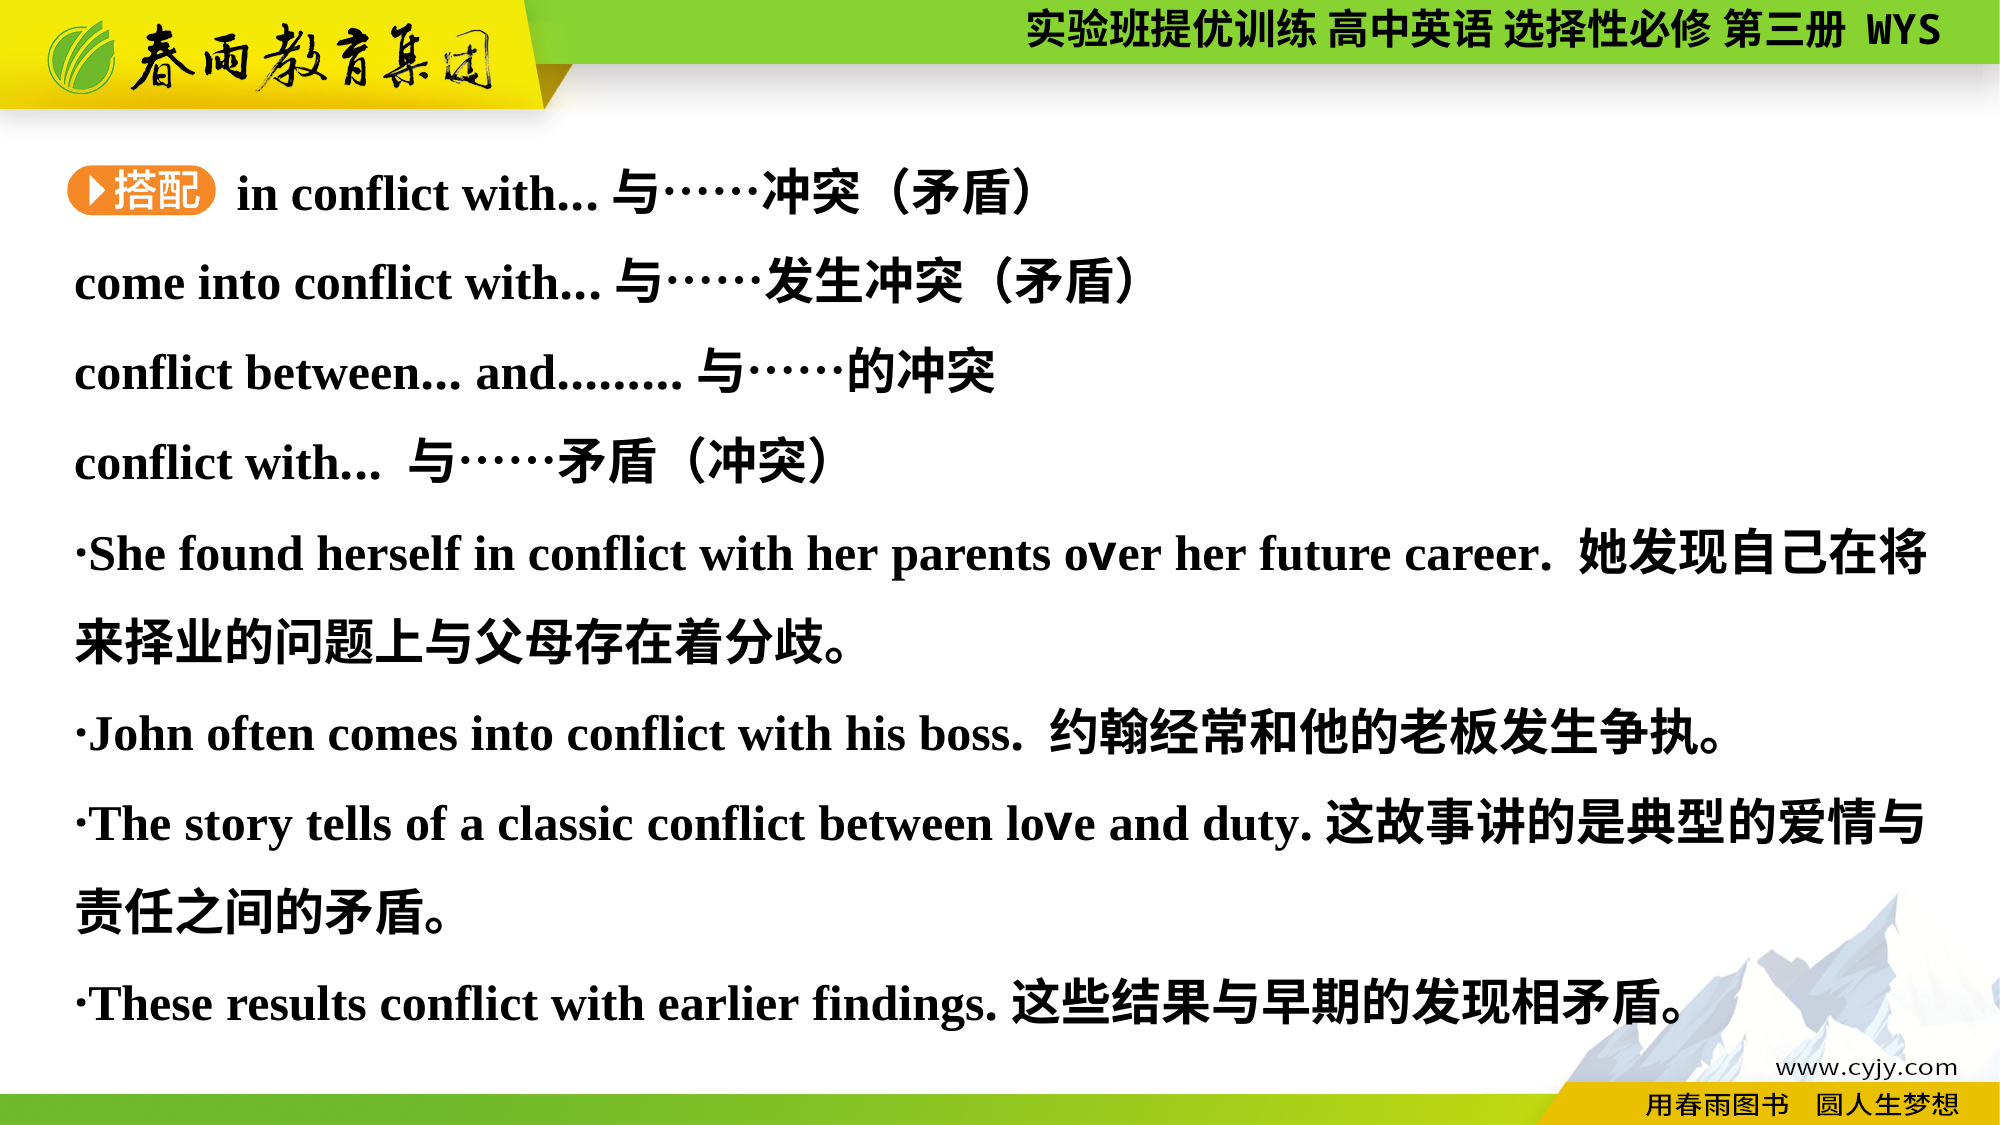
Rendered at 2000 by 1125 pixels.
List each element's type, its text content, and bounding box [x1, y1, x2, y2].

picture [0, 0, 2000, 1125]
list in conflict with...与……冲突（矛盾） come into conflict with...与……发生冲突（矛盾） conflict between... and...……与……的冲突 conflict with... 与……矛盾（冲突） ·She found herself in conflict with her parents over her future career. 她发现自己在将来择业的问题上与父母存在着分歧。 ·John often comes into conflict with his boss. 约翰经常和他的老板发生争执。 ·The story tells of a classic conflict between love and duty.这故事讲的是典型的爱情与责任之间的矛盾。 ·These results conflict with earlier findings.这些结果与早期的发现相矛盾。 [59, 122, 1944, 1047]
